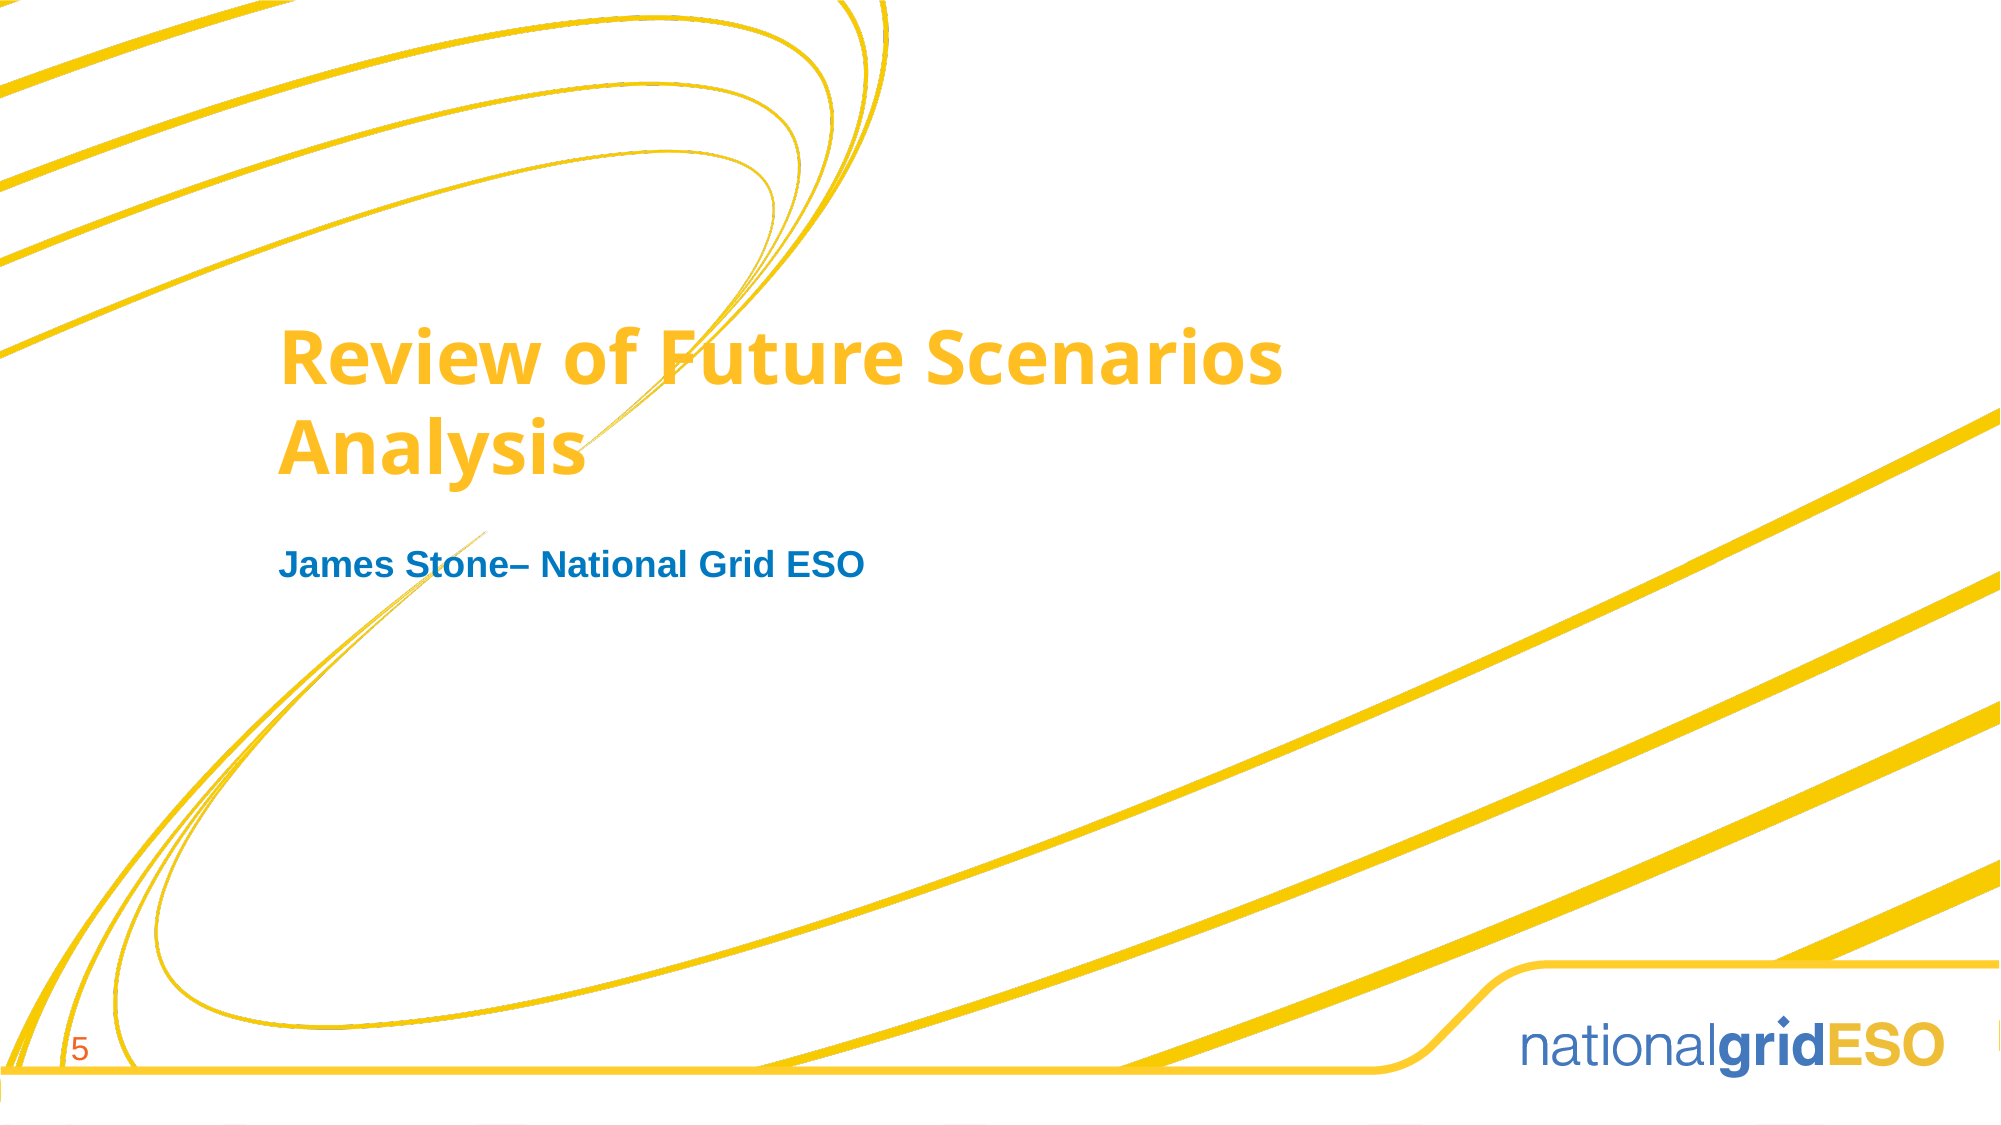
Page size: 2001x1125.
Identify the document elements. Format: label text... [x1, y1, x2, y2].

list James Stone– National Grid ESO [278, 539, 1440, 585]
picture [0, 0, 2000, 1125]
list Review of Future Scenarios Analysis [278, 309, 1440, 491]
